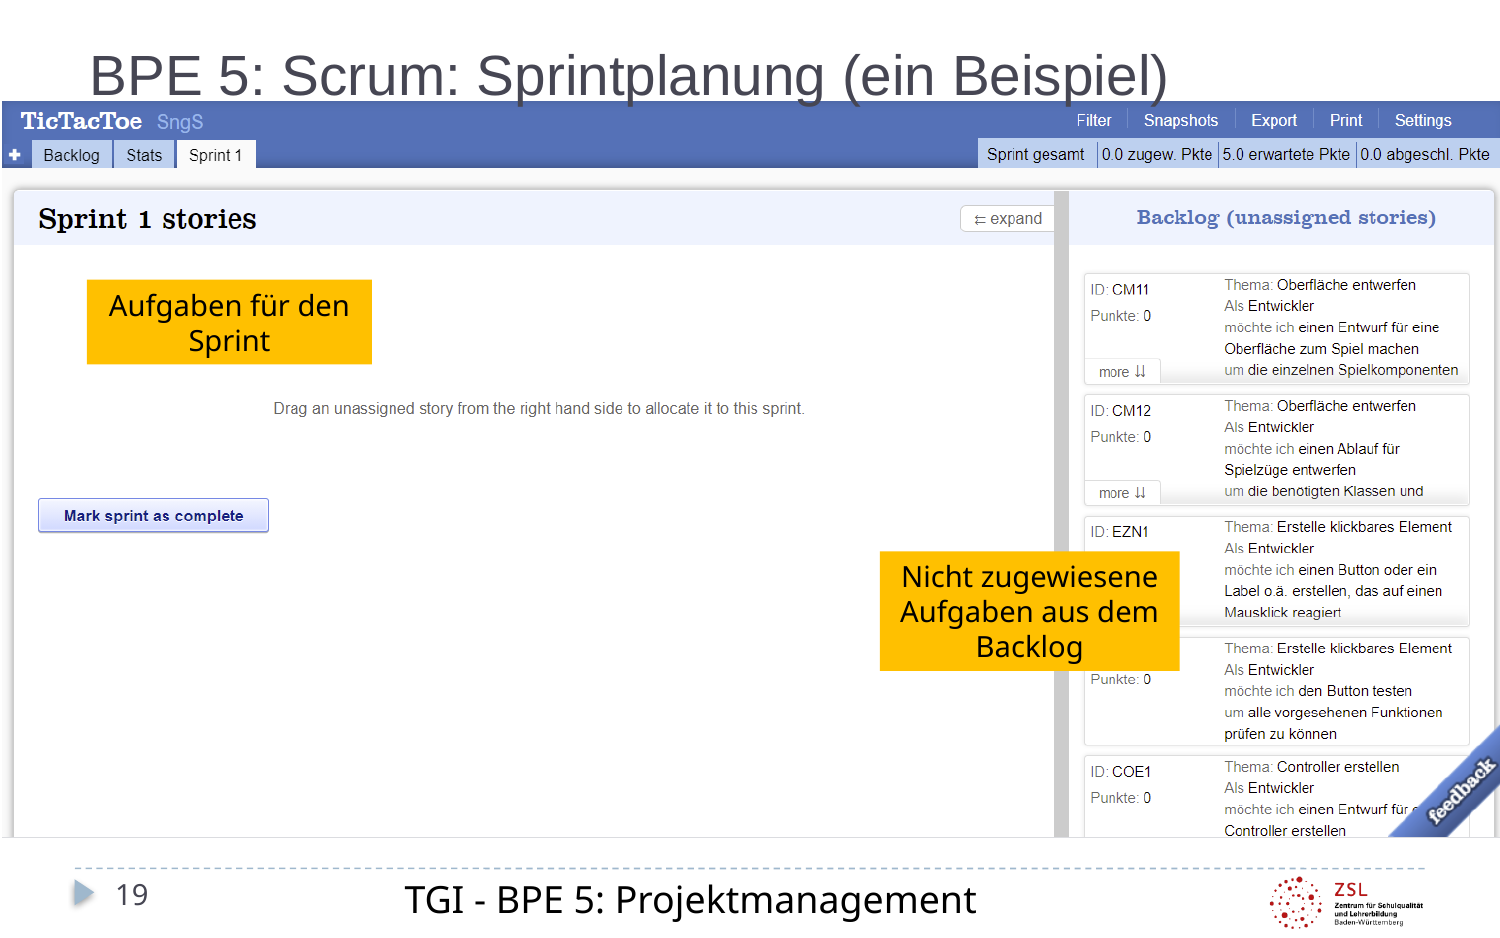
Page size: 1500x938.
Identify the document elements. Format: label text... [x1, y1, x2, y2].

picture [1269, 875, 1424, 930]
picture [1, 100, 1500, 843]
footer TGI - BPE 5: Projektmanagement [336, 868, 1046, 919]
title BPE 5: Scrum: Sprintplanung (ein Beispiel) [75, 31, 1425, 100]
slide_number 19 [100, 868, 336, 919]
